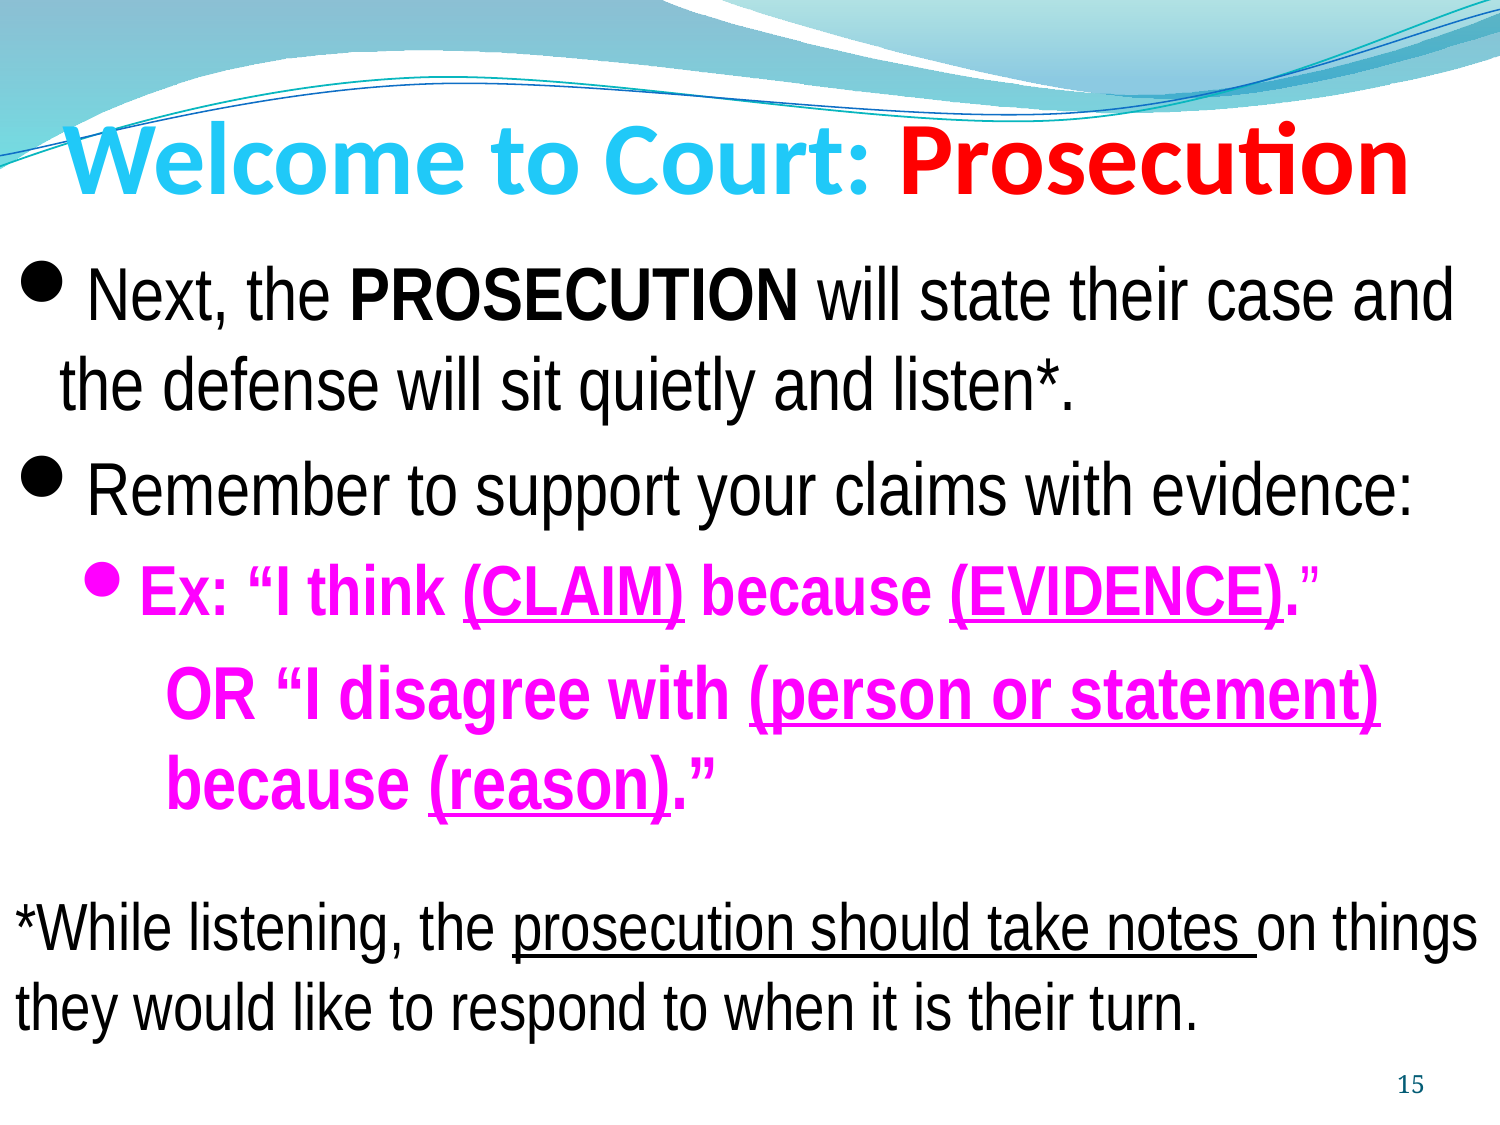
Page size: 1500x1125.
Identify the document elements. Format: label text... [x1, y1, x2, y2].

title Welcome to Court: Prosecution [62, 74, 1451, 216]
slide_number 15 [1299, 1042, 1425, 1103]
list Next, the PROSECUTION will state their case and the defense will sit quietly and listen*. Remember to support your claims with evidence: Ex: “I think (CLAIM) because (EVIDENCE).” OR “I disagree with (person or statement) because (reason).” *While listening, the prosecution should take notes on things they would like to respond to when it is their turn. [0, 237, 1500, 1125]
